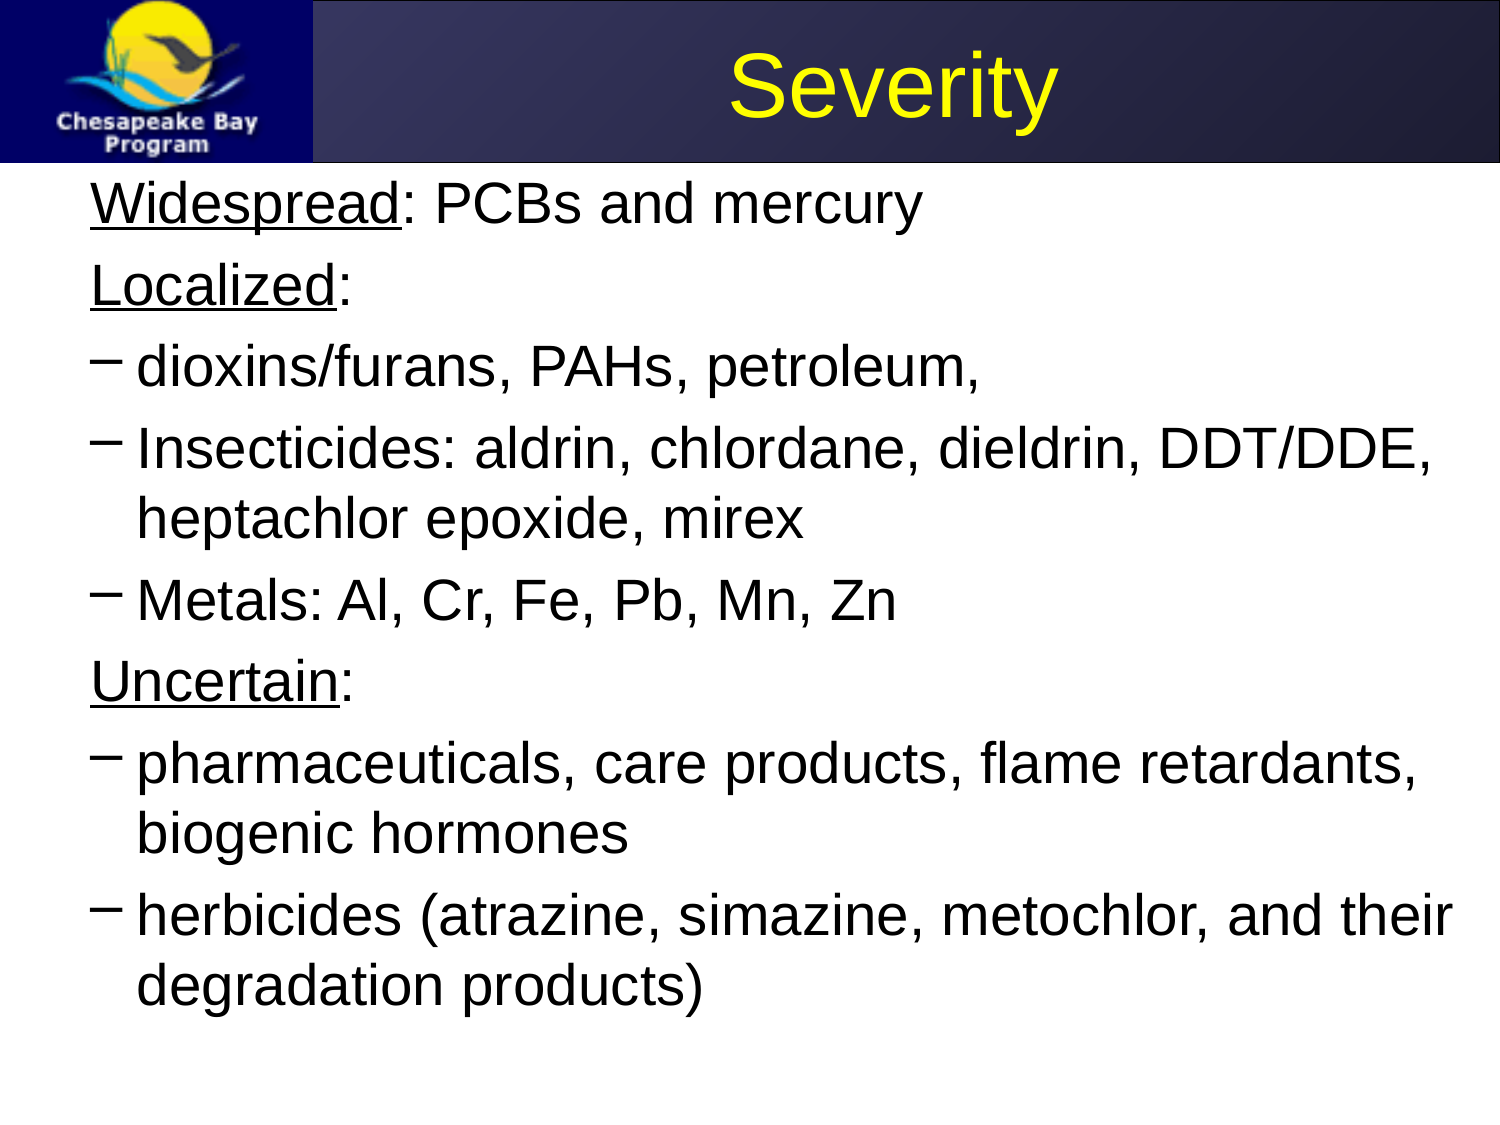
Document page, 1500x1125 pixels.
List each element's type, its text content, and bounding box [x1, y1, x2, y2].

list Widespread: PCBs and mercury Localized: dioxins/furans, PAHs, petroleum, Insecticides: aldrin, chlordane, dieldrin, DDT/DDE, heptachlor epoxide, mirex Metals: Al, Cr, Fe, Pb, Mn, Zn Uncertain: pharmaceuticals, care products, flame retardants, biogenic hormones herbicides (atrazine, simazine, metochlor, and their degradation products) [0, 157, 1500, 1121]
picture [0, 0, 312, 157]
title Severity [312, 0, 1500, 157]
